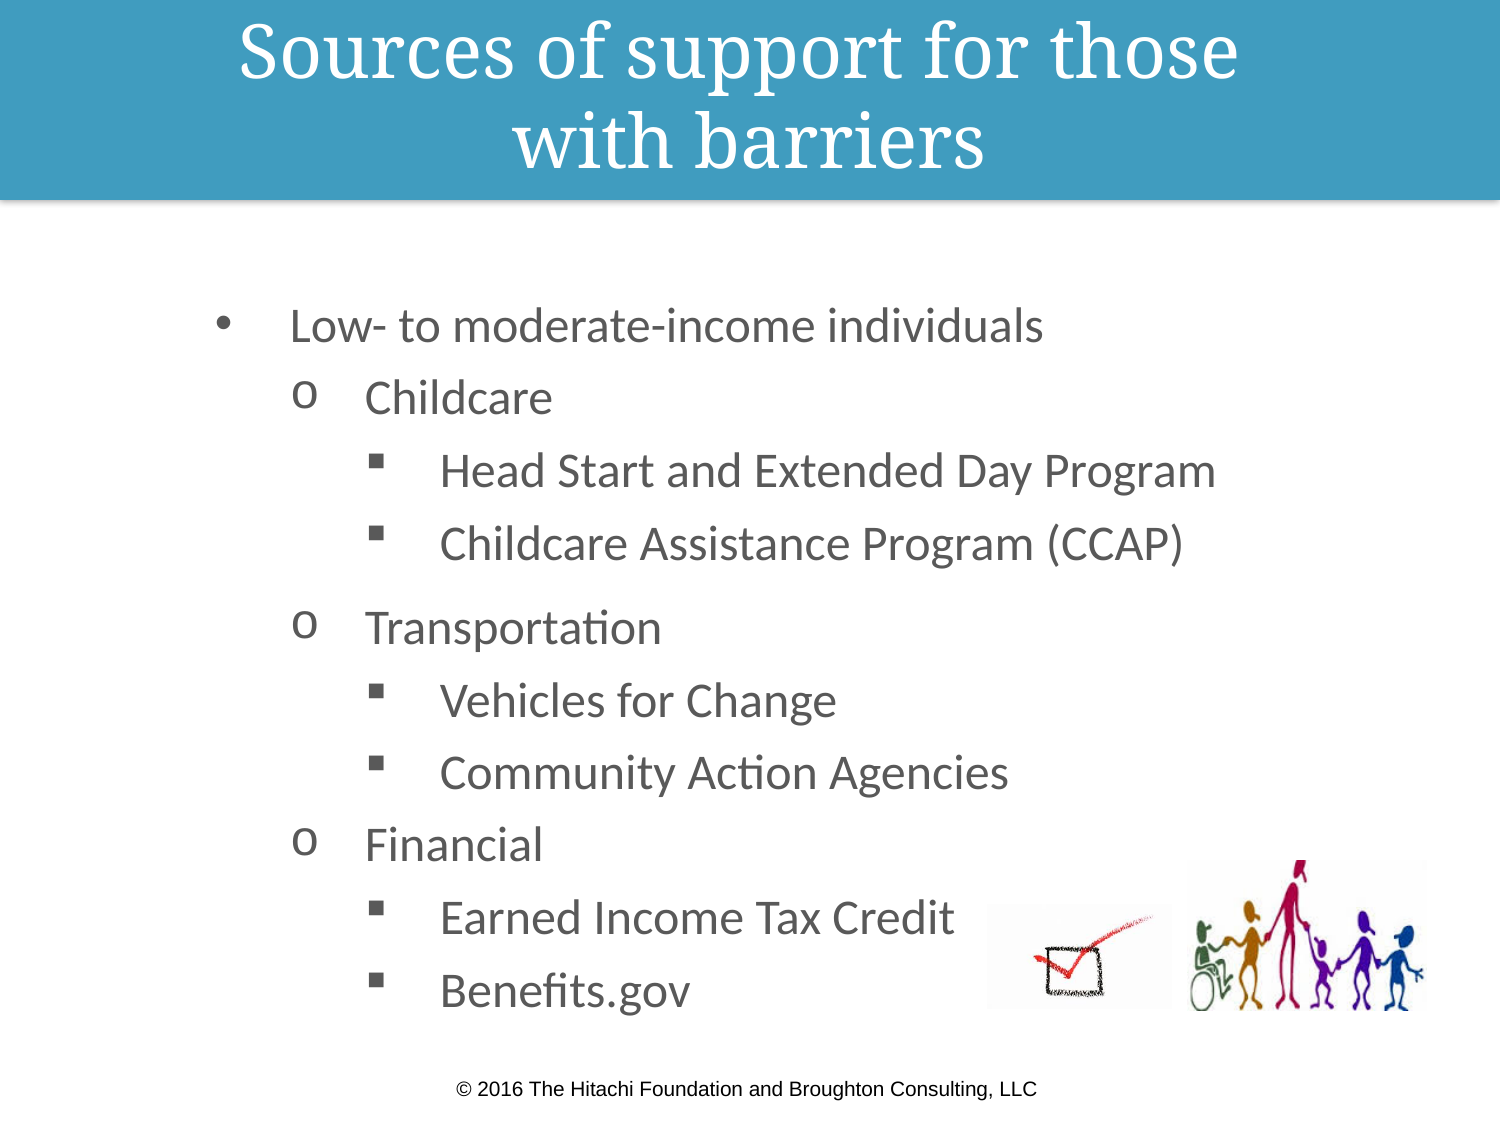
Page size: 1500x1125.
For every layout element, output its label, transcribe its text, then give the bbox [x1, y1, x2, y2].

picture [987, 904, 1173, 1009]
text_box Financial Earned Income Tax Credit Benefits.gov [124, 804, 1338, 1097]
text_box Low- to moderate-income individuals Childcare Head Start and Extended Day Program Childcare Assistance Program (CCAP) [124, 285, 1338, 578]
title Sources of support for those with barriers [112, 24, 1388, 163]
picture [1187, 860, 1427, 1011]
text_box Transportation Vehicles for Change Community Action Agencies [124, 587, 1338, 804]
footer © 2016 The Hitachi Foundation and Broughton Consulting, LLC [399, 1067, 1100, 1100]
